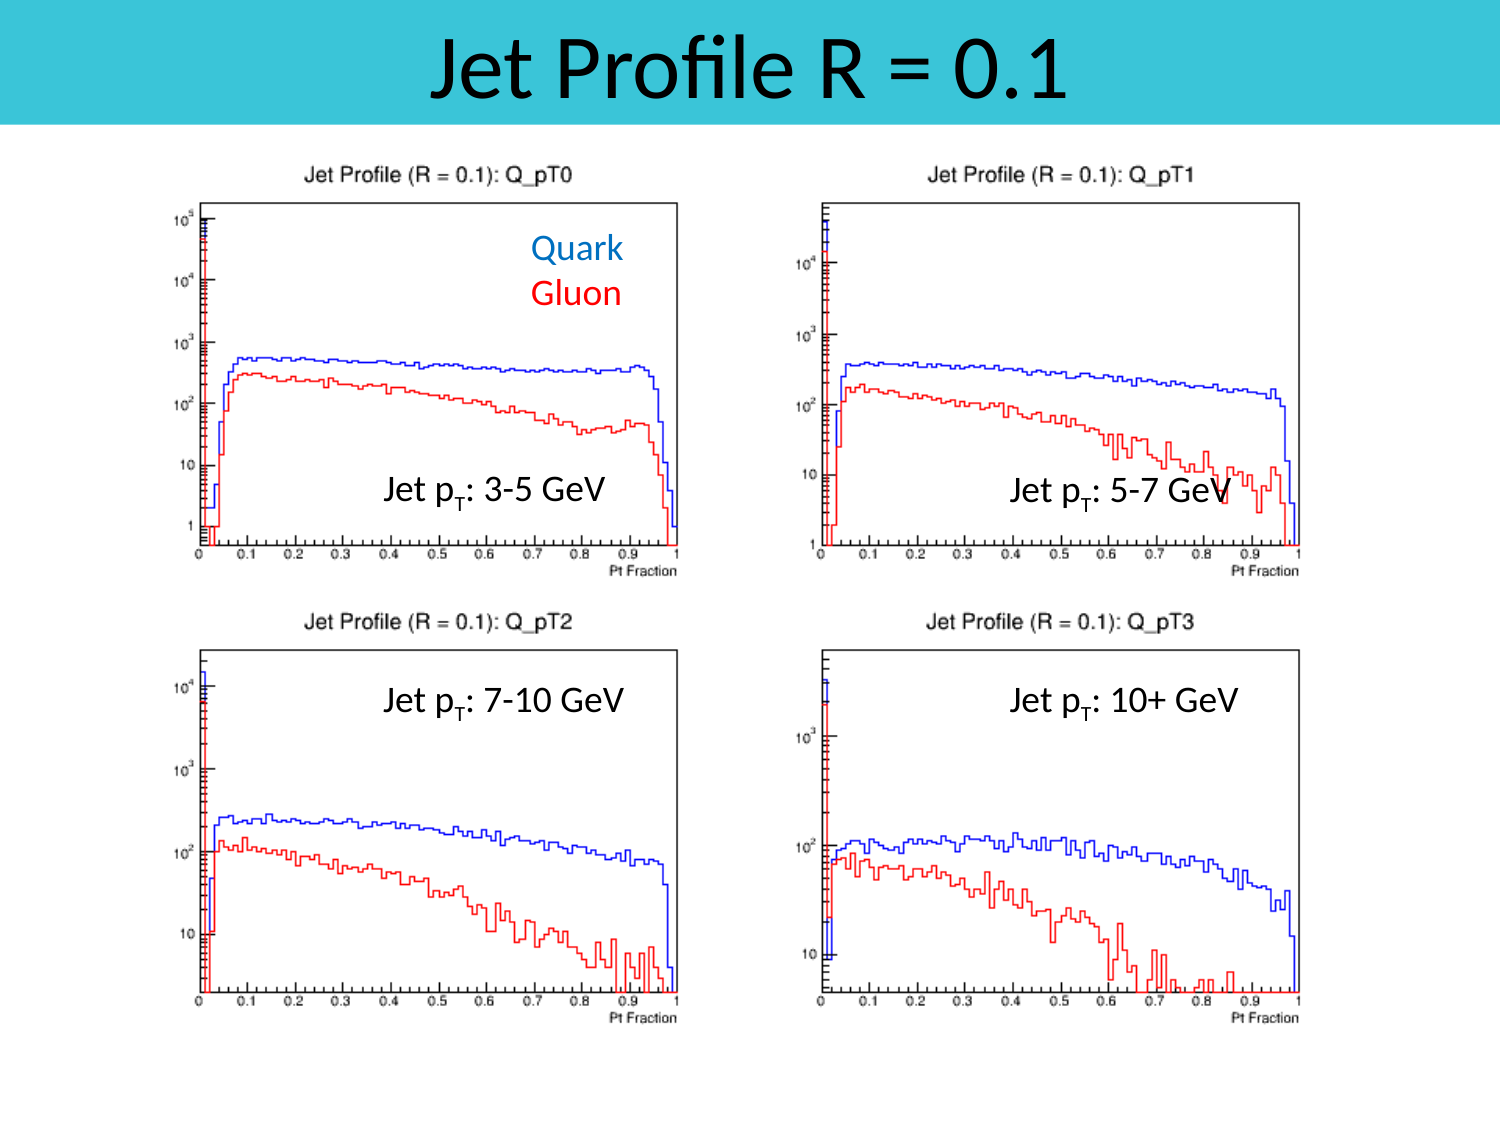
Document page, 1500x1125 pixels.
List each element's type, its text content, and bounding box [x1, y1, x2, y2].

picture [128, 151, 1372, 1045]
text_box Jet Profile R = 0.1 [0, 0, 1500, 125]
